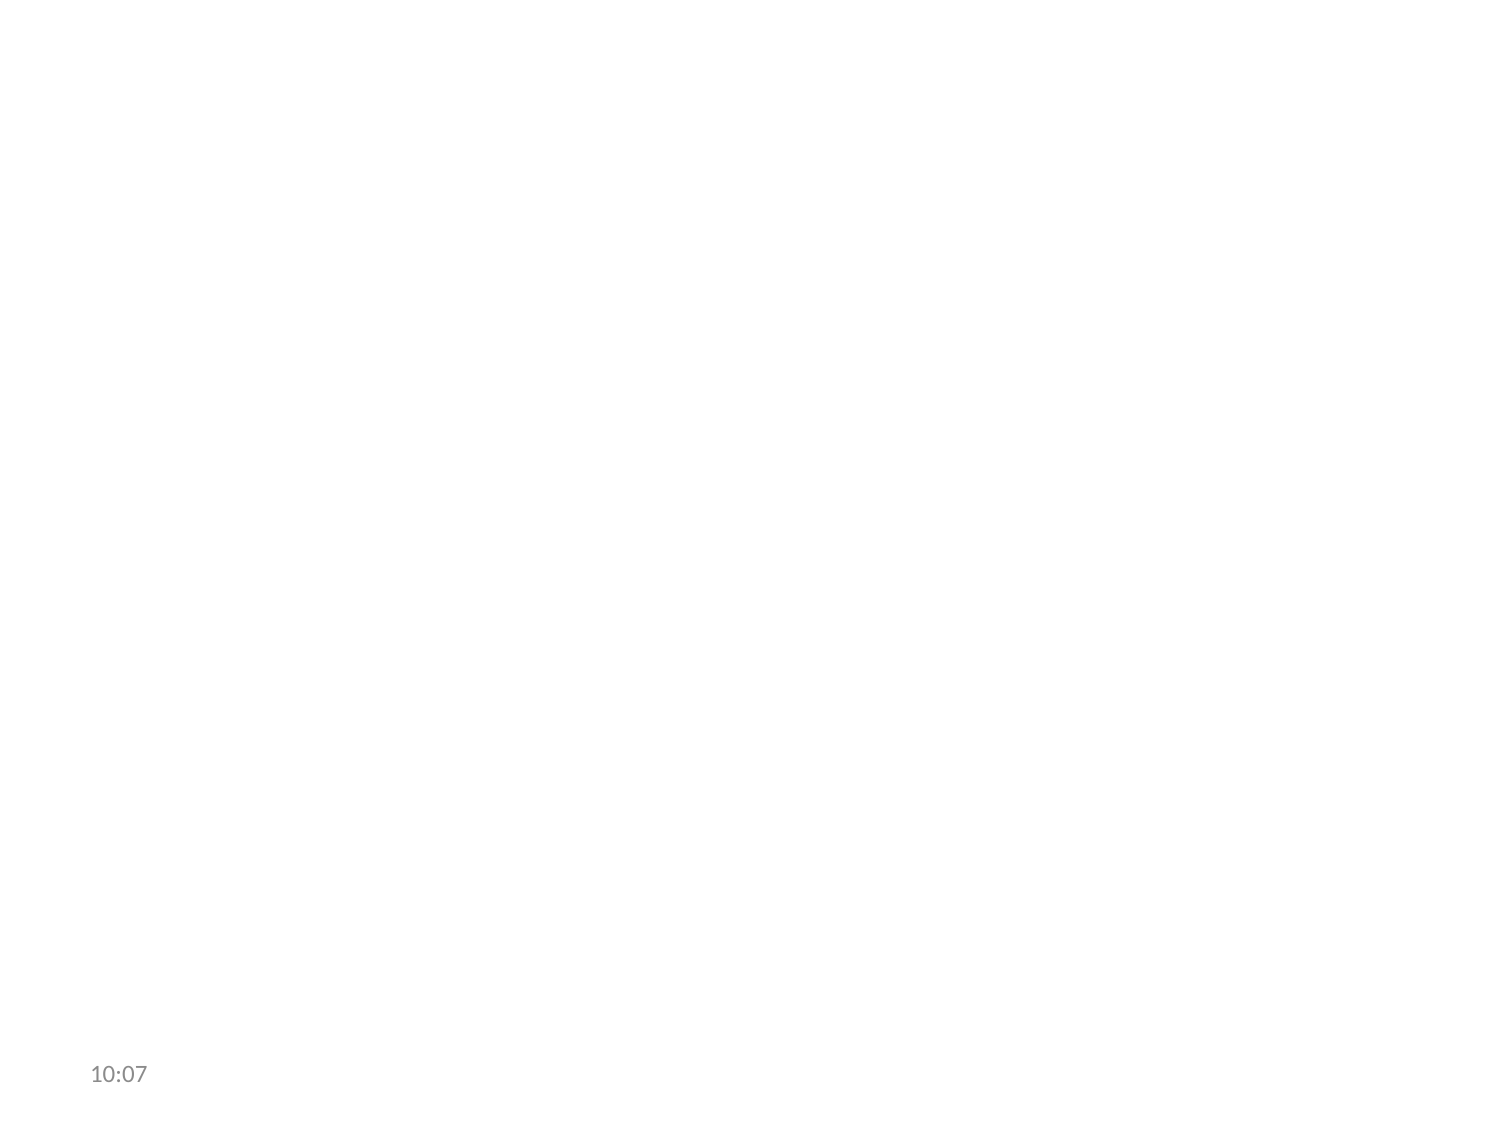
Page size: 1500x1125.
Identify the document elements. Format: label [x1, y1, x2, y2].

slide_number [75, 1042, 425, 1103]
